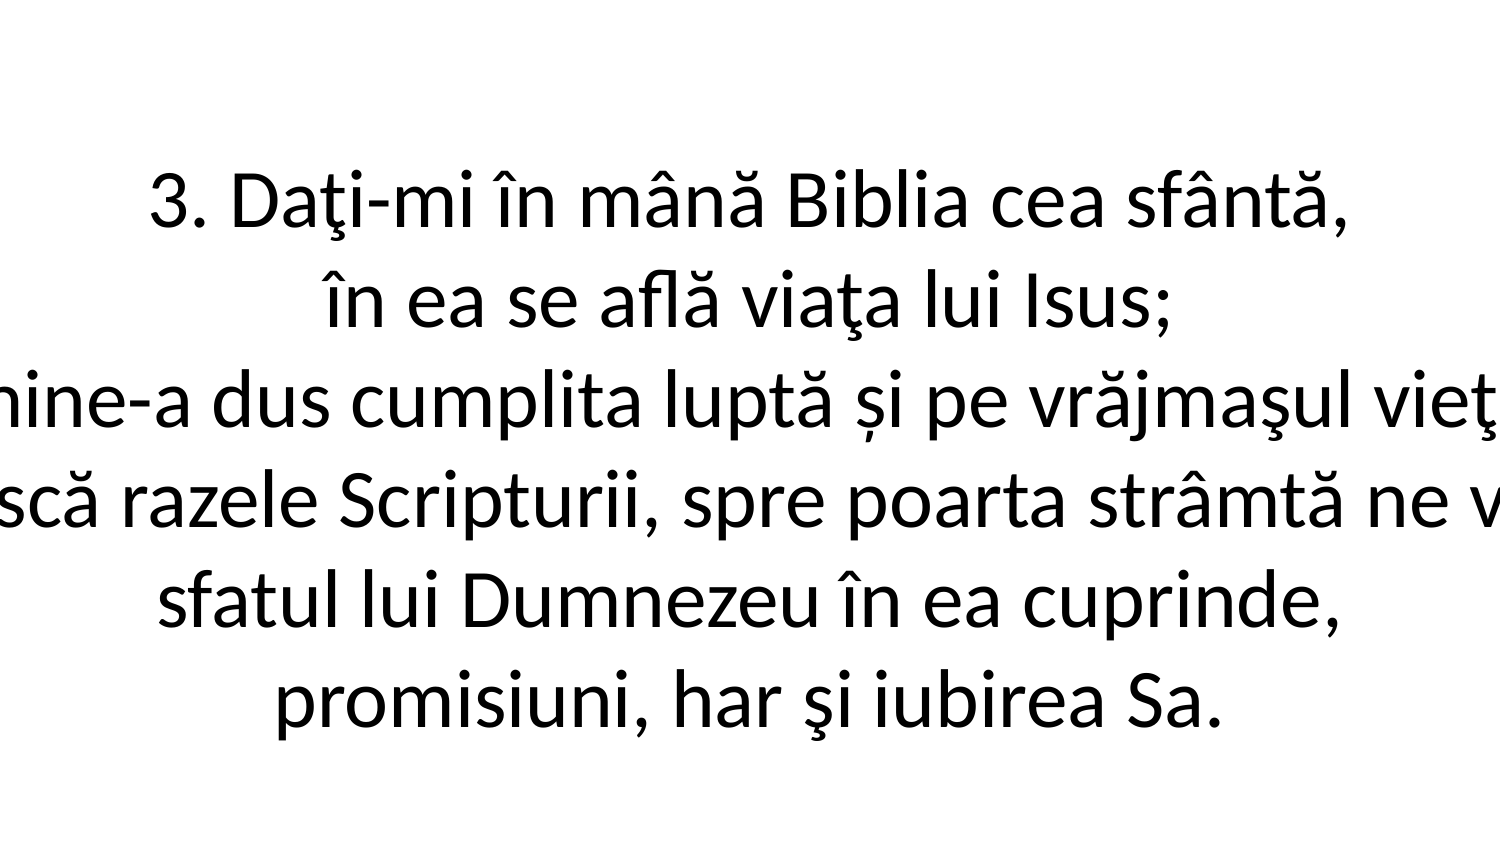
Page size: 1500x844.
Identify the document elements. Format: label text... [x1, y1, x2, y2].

text_box 3. Daţi-mi în mână Biblia cea sfântă, în ea se află viaţa lui Isus; El pentru mine-a dus cumplita luptă și pe vrăjmaşul vieţii l-a răpus. Să strălucească razele Scripturii, spre poarta strâmtă ne vor îndruma; sfatul lui Dumnezeu în ea cuprinde, promisiuni, har şi iubirea Sa. [0, 92, 1500, 752]
